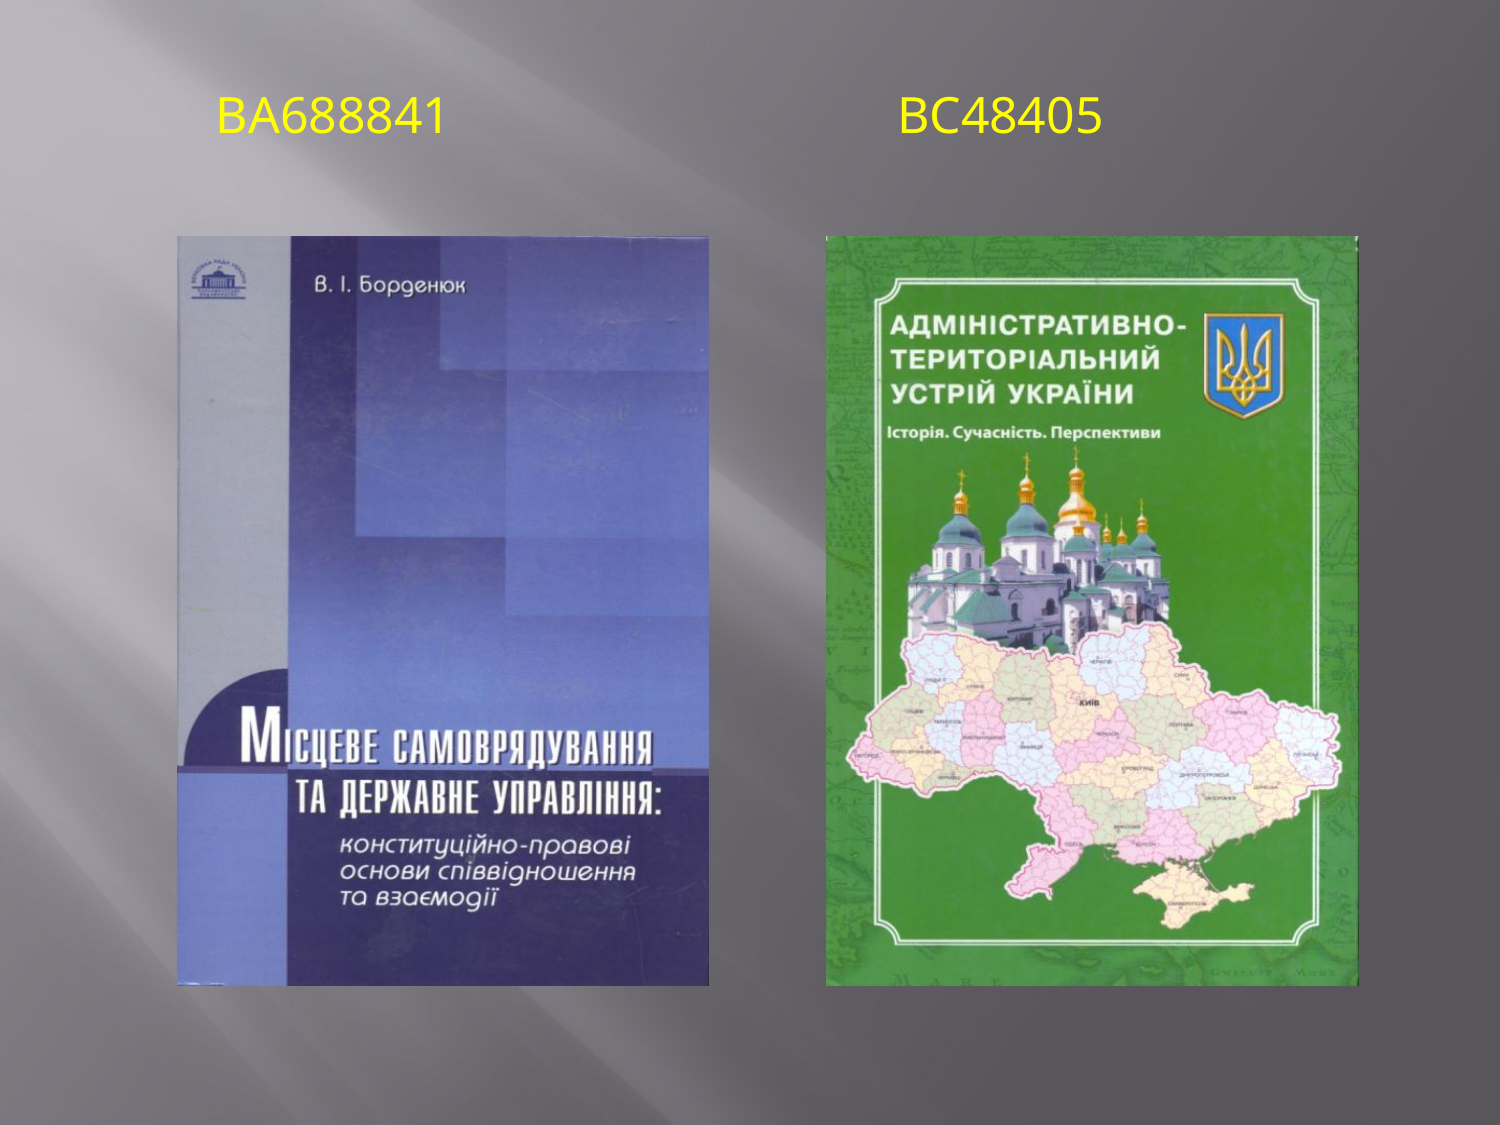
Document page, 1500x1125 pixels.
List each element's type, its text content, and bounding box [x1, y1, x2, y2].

picture [0, 0, 1500, 1125]
list ВА688841 [200, 42, 738, 185]
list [176, 235, 709, 986]
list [826, 235, 1359, 986]
list ВС48405 [882, 42, 1425, 185]
